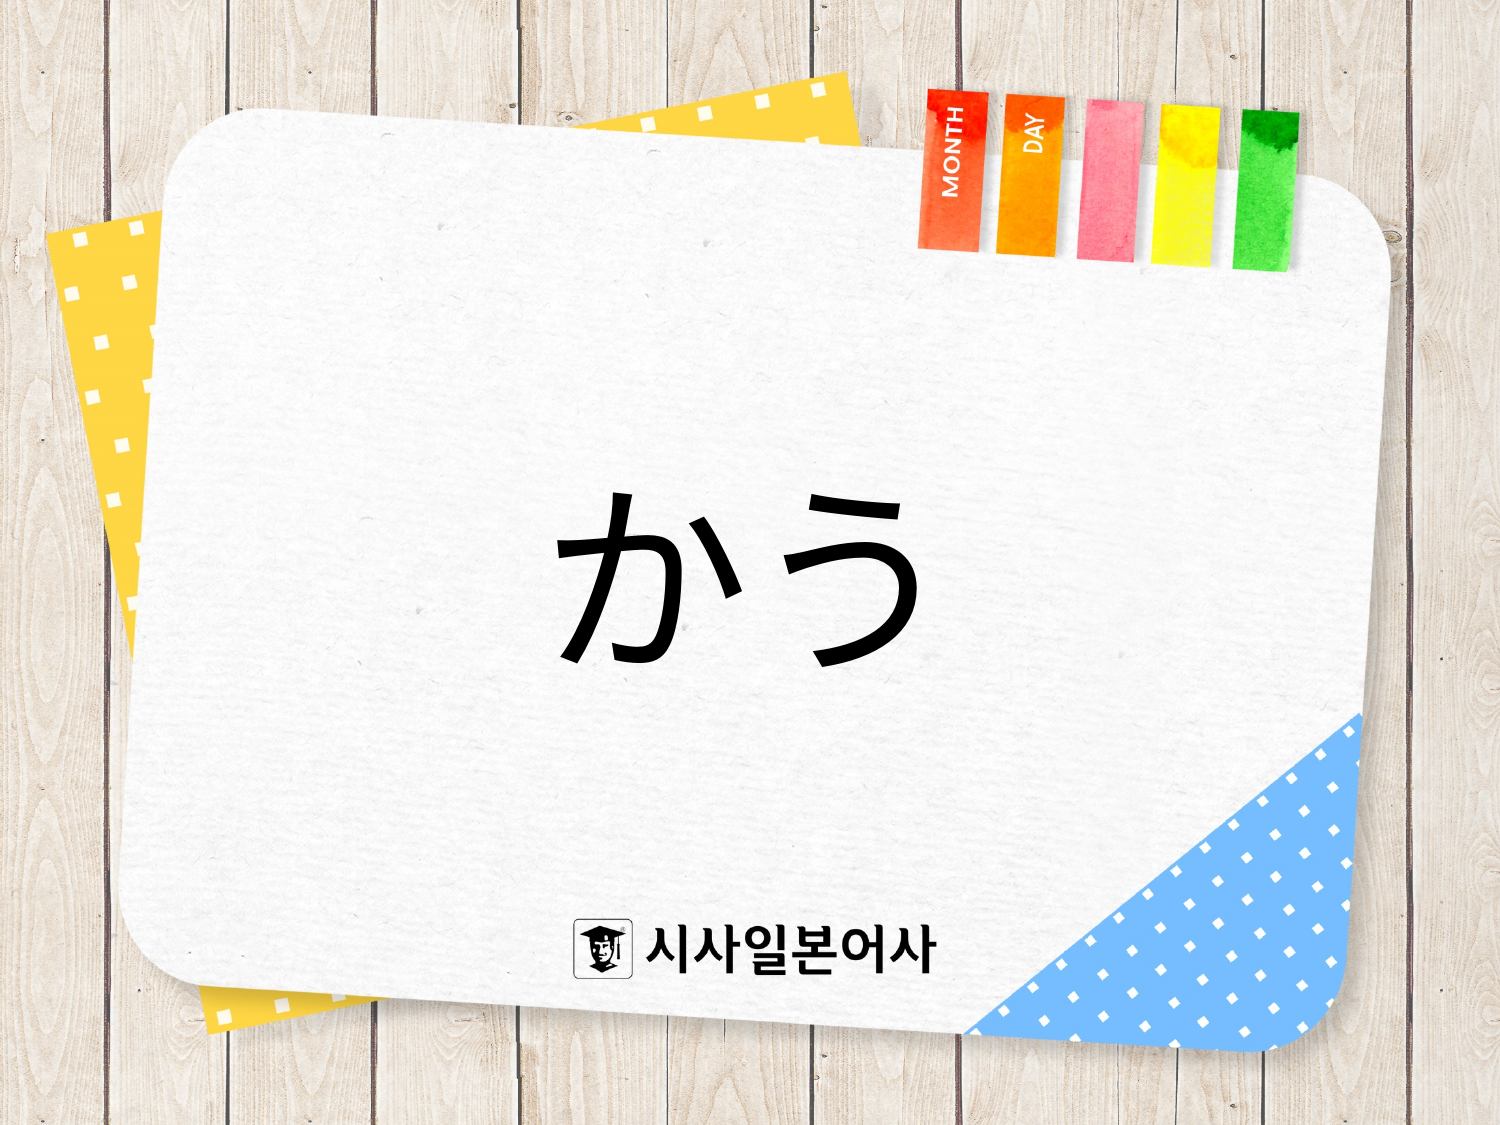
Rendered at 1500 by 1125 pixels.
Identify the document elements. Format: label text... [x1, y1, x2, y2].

title かう [75, 338, 1425, 811]
picture [0, 0, 1500, 1125]
